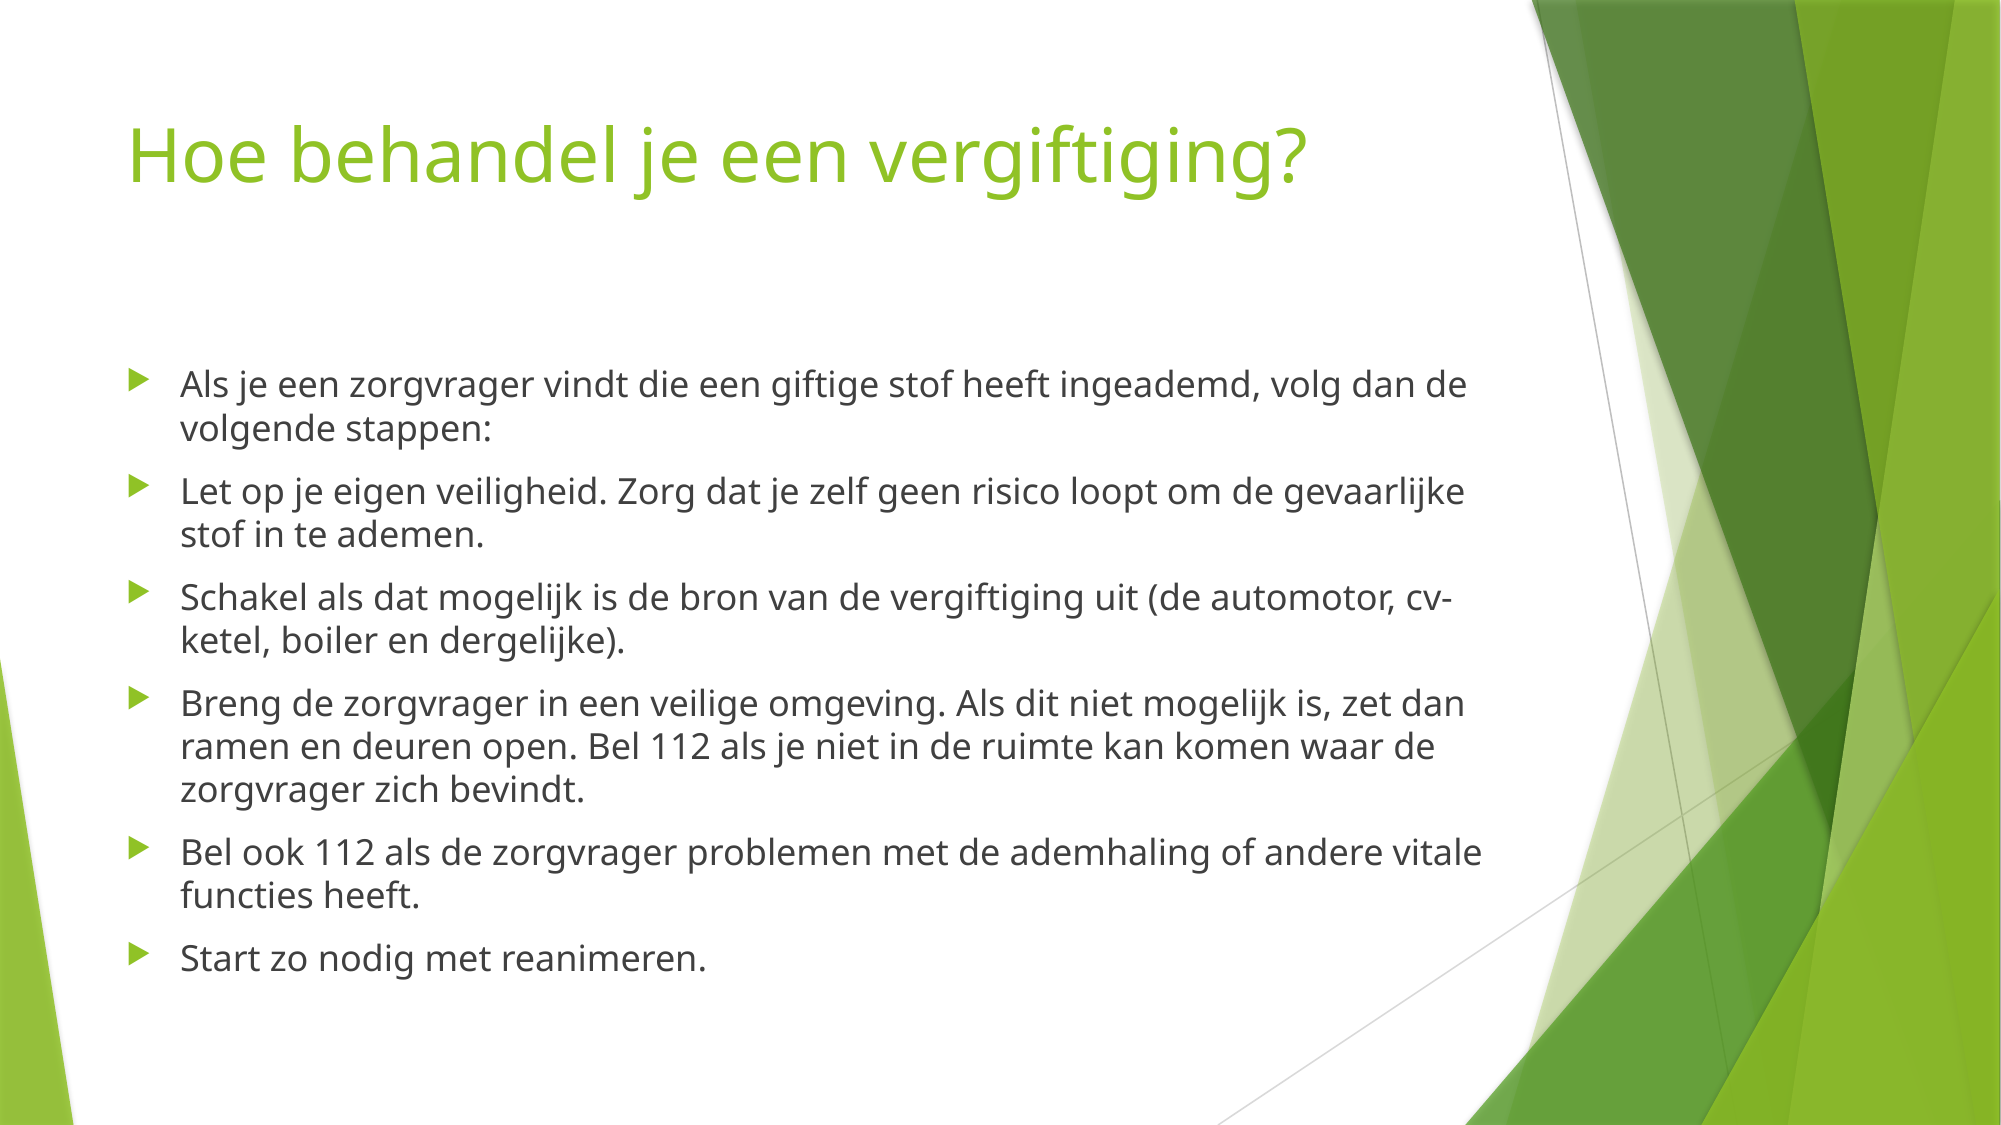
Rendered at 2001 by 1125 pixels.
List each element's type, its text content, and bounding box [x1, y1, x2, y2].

title Hoe behandel je een vergiftiging? [111, 99, 1522, 317]
list Als je een zorgvrager vindt die een giftige stof heeft ingeademd, volg dan de volgende stappen: Let op je eigen veiligheid. Zorg dat je zelf geen risico loopt om de gevaarlijke stof in te ademen. Schakel als dat mogelijk is de bron van de vergiftiging uit (de automotor, cv-ketel, boiler en dergelijke). Breng de zorgvrager in een veilige omgeving. Als dit niet mogelijk is, zet dan ramen en deuren open. Bel 112 als je niet in de ruimte kan komen waar de zorgvrager zich bevindt. Bel ook 112 als de zorgvrager problemen met de ademhaling of andere vitale functies heeft. Start zo nodig met reanimeren. [111, 354, 1522, 992]
